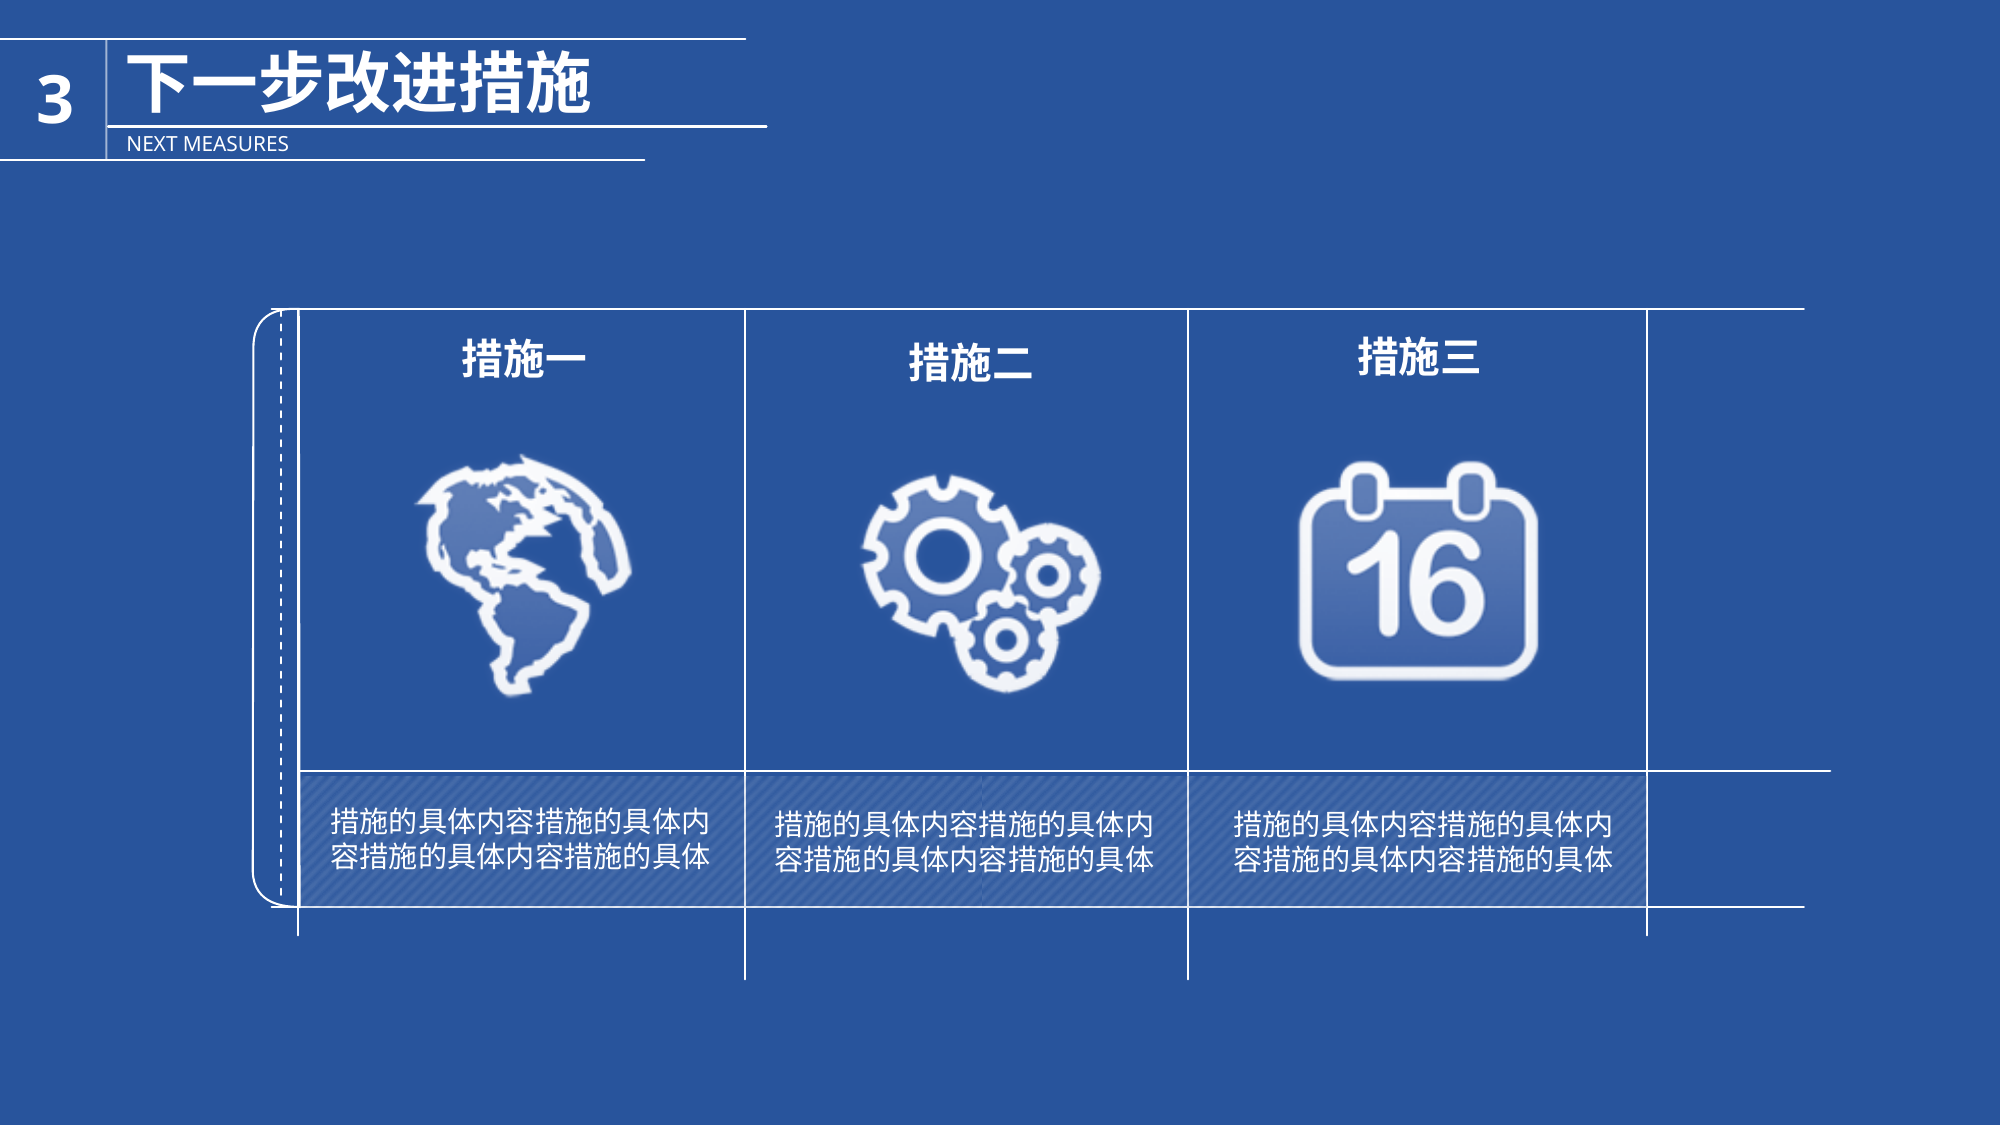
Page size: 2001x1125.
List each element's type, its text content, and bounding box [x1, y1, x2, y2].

text_box [746, 775, 1188, 907]
text_box 措施的具体内容措施的具体内容措施的具体内容措施的具体 [314, 796, 727, 881]
text_box 措施的具体内容措施的具体内容措施的具体内容措施的具体 [1217, 798, 1630, 884]
text_box [1189, 775, 1646, 907]
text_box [394, 325, 655, 707]
text_box [301, 775, 745, 907]
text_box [1288, 323, 1549, 702]
text_box 措施的具体内容措施的具体内容措施的具体内容措施的具体 [758, 799, 1171, 884]
text_box [251, 309, 298, 907]
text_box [851, 329, 1112, 715]
